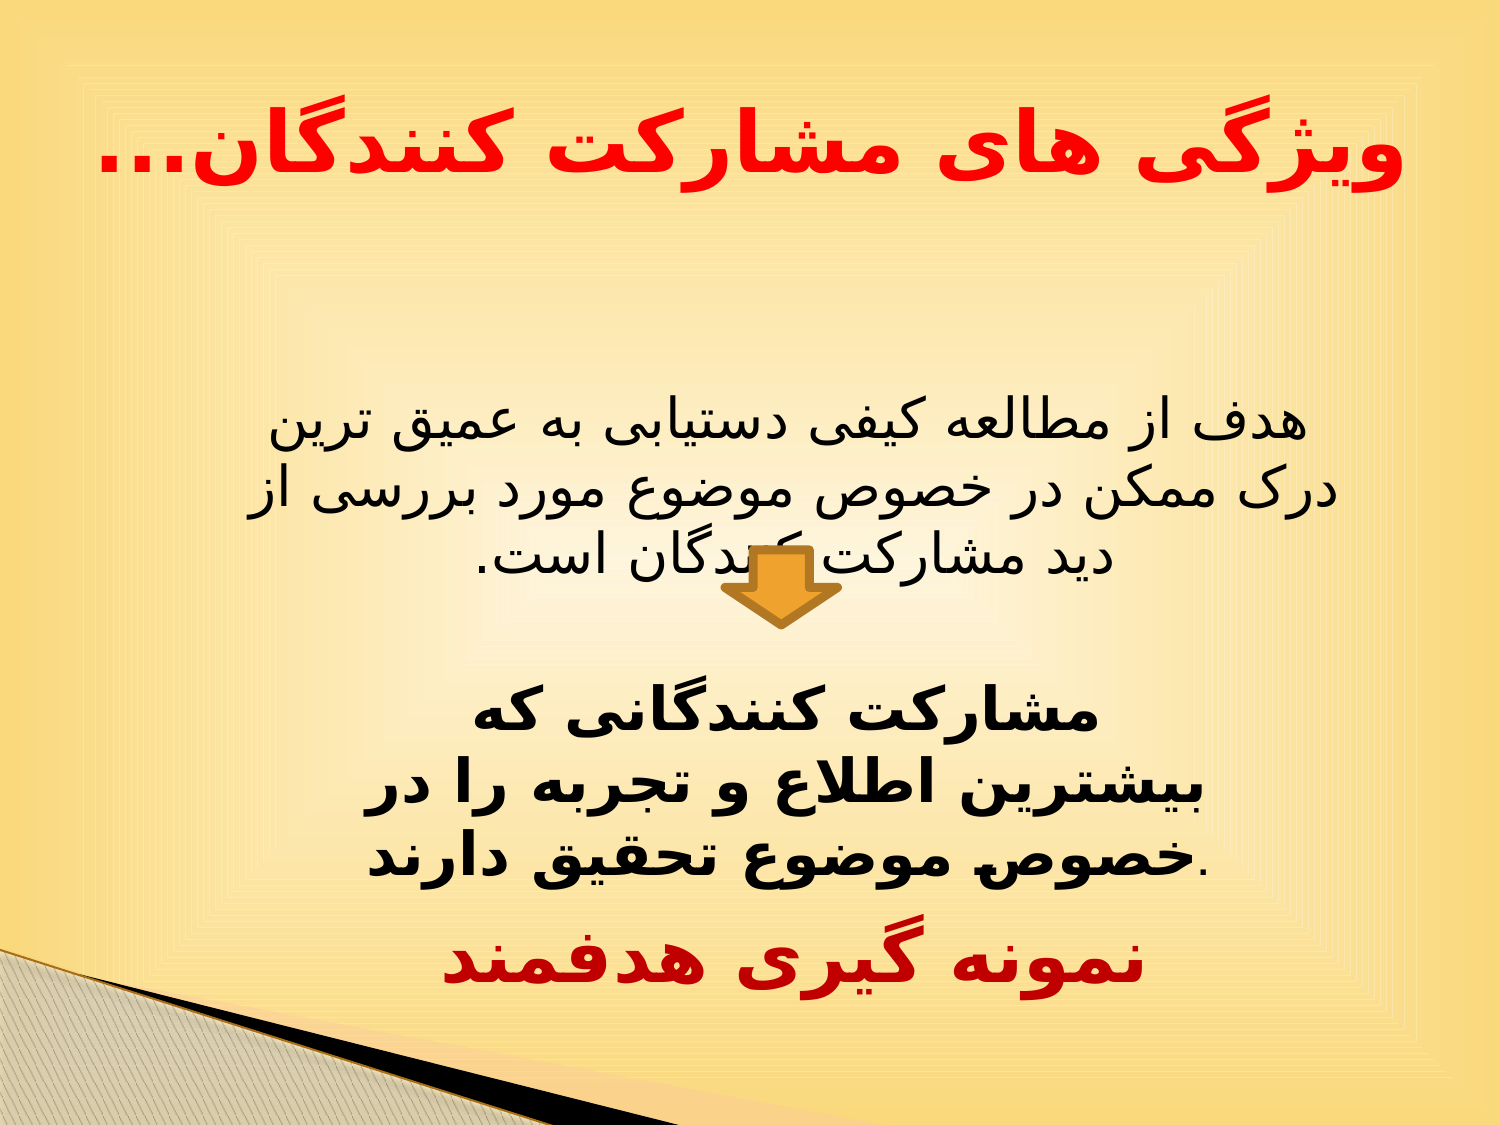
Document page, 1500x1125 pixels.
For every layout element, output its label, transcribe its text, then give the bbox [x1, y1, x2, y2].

text_box مشارکت کنندگانی که بیشترین اطلاع و تجربه را در خصوص موضوع تحقیق دارند. [337, 662, 1238, 895]
text_box [720, 545, 842, 630]
list هدف از مطالعه کیفی دستیابی به عمیق ترین درک ممکن در خصوص موضوع مورد بررسی از دید مشارکت کنندگان است. [224, 375, 1425, 1050]
text_box نمونه گیری هدفمند [425, 899, 1164, 1005]
title ویژگی های مشارکت کنندگان... [75, 45, 1425, 233]
